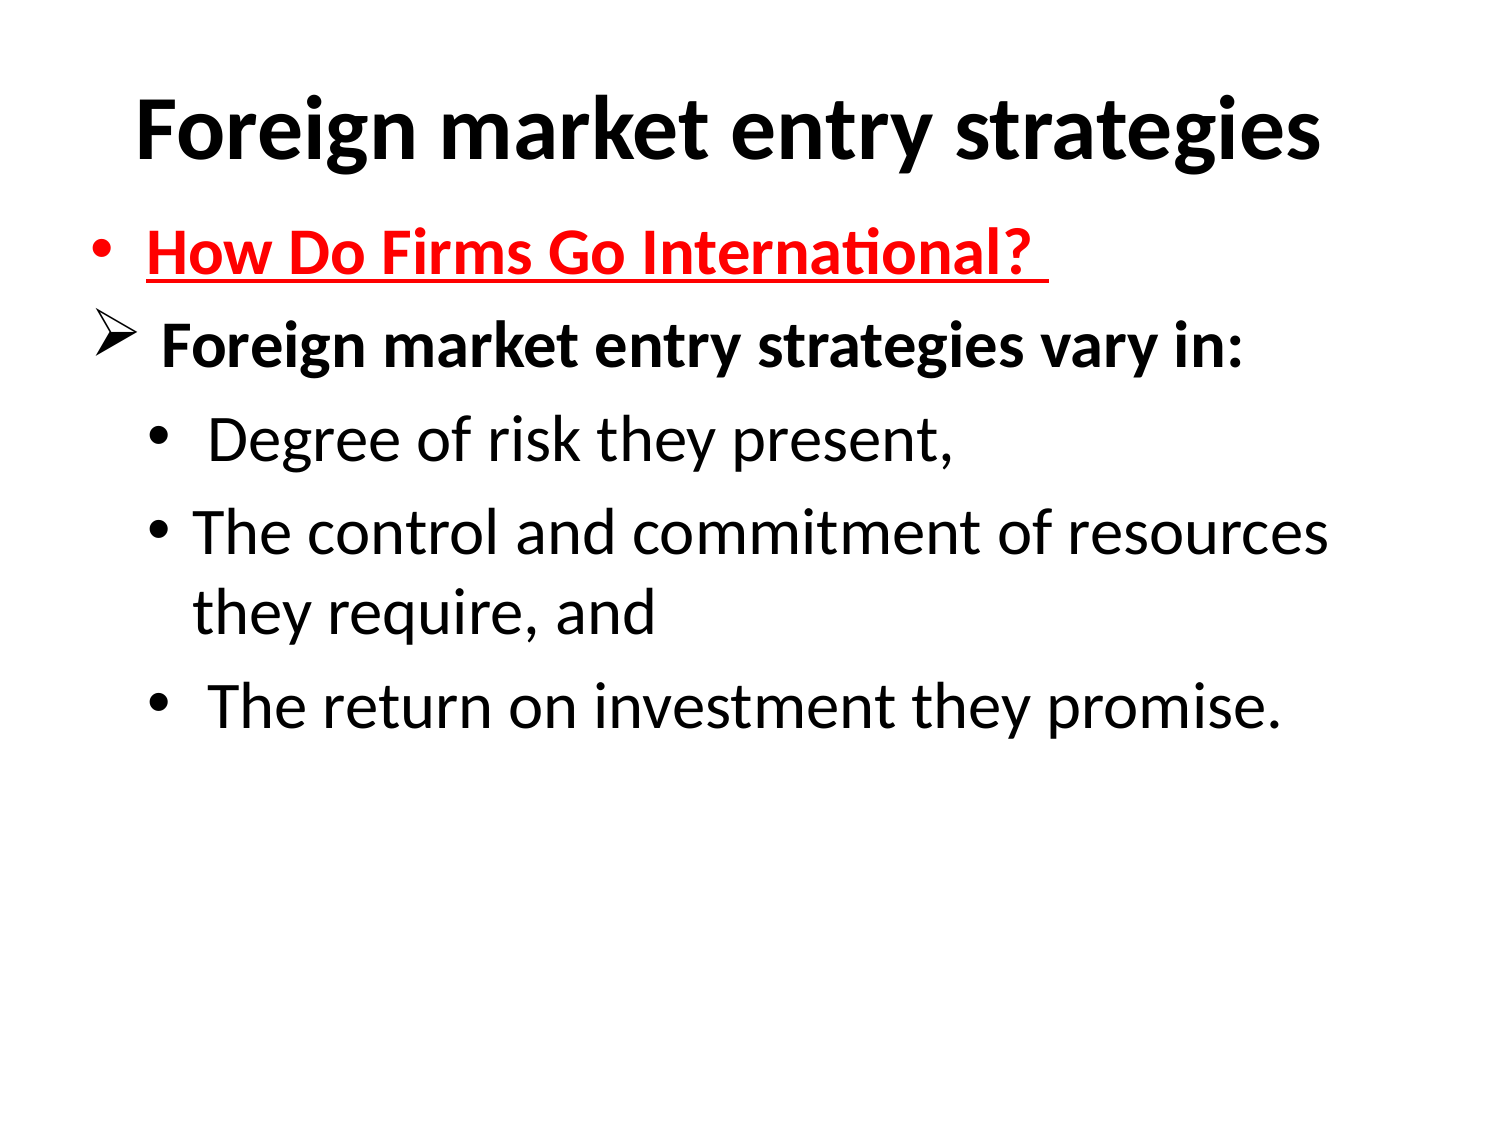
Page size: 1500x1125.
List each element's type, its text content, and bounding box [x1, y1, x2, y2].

list How Do Firms Go International? Foreign market entry strategies vary in: Degree of risk they present, The control and commitment of resources they require, and The return on investment they promise. [75, 200, 1425, 1005]
title Foreign market entry strategies [75, 45, 1425, 200]
